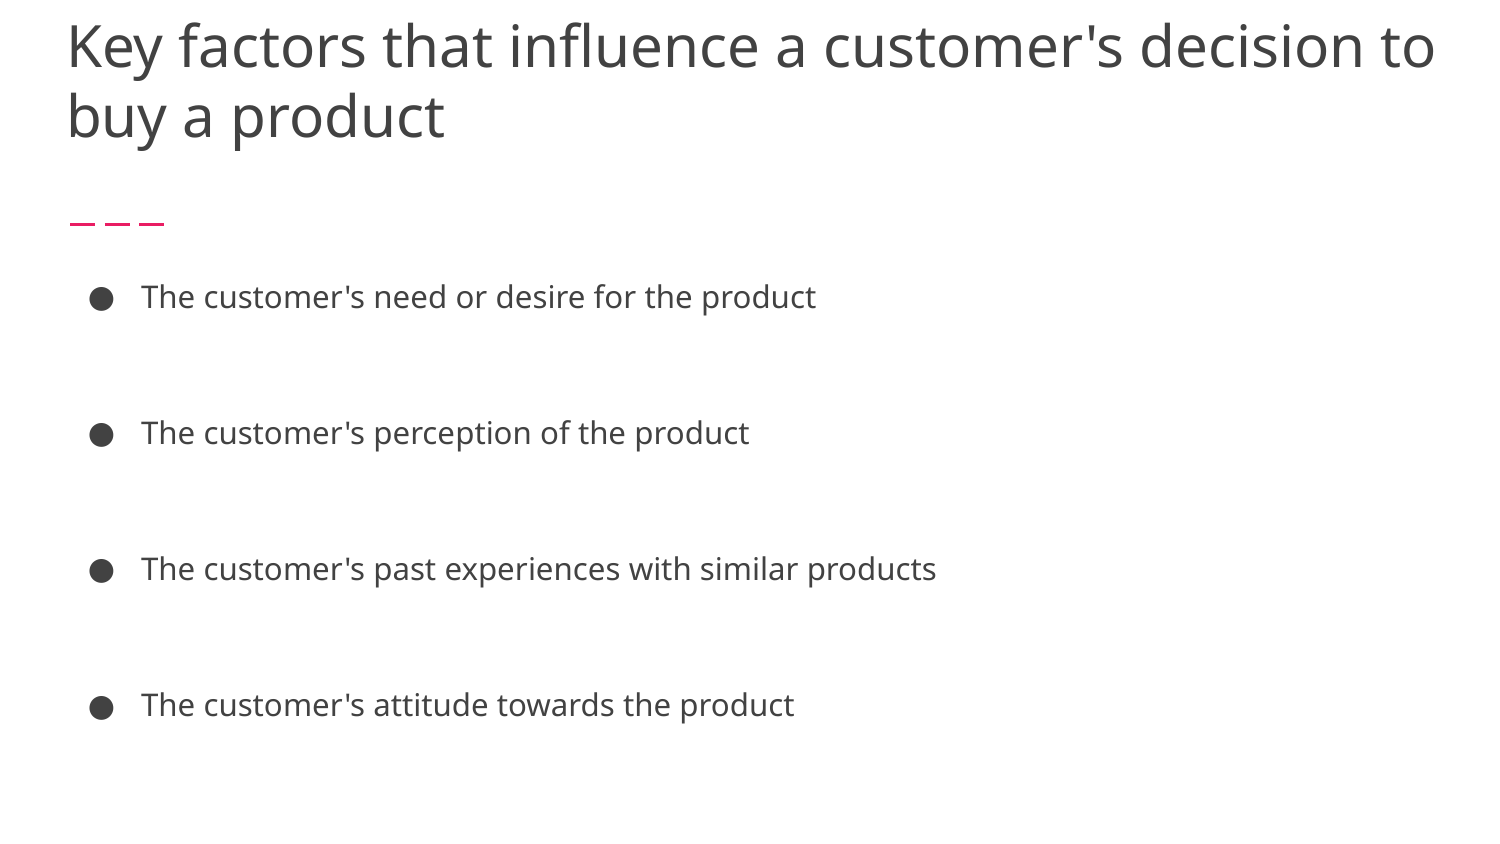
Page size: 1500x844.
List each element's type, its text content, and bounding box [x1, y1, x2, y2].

list The customer's need or desire for the product The customer's perception of the product The customer's past experiences with similar products The customer's attitude towards the product [51, 256, 1449, 765]
title Key factors that influence a customer's decision to buy a product [51, 61, 1478, 165]
